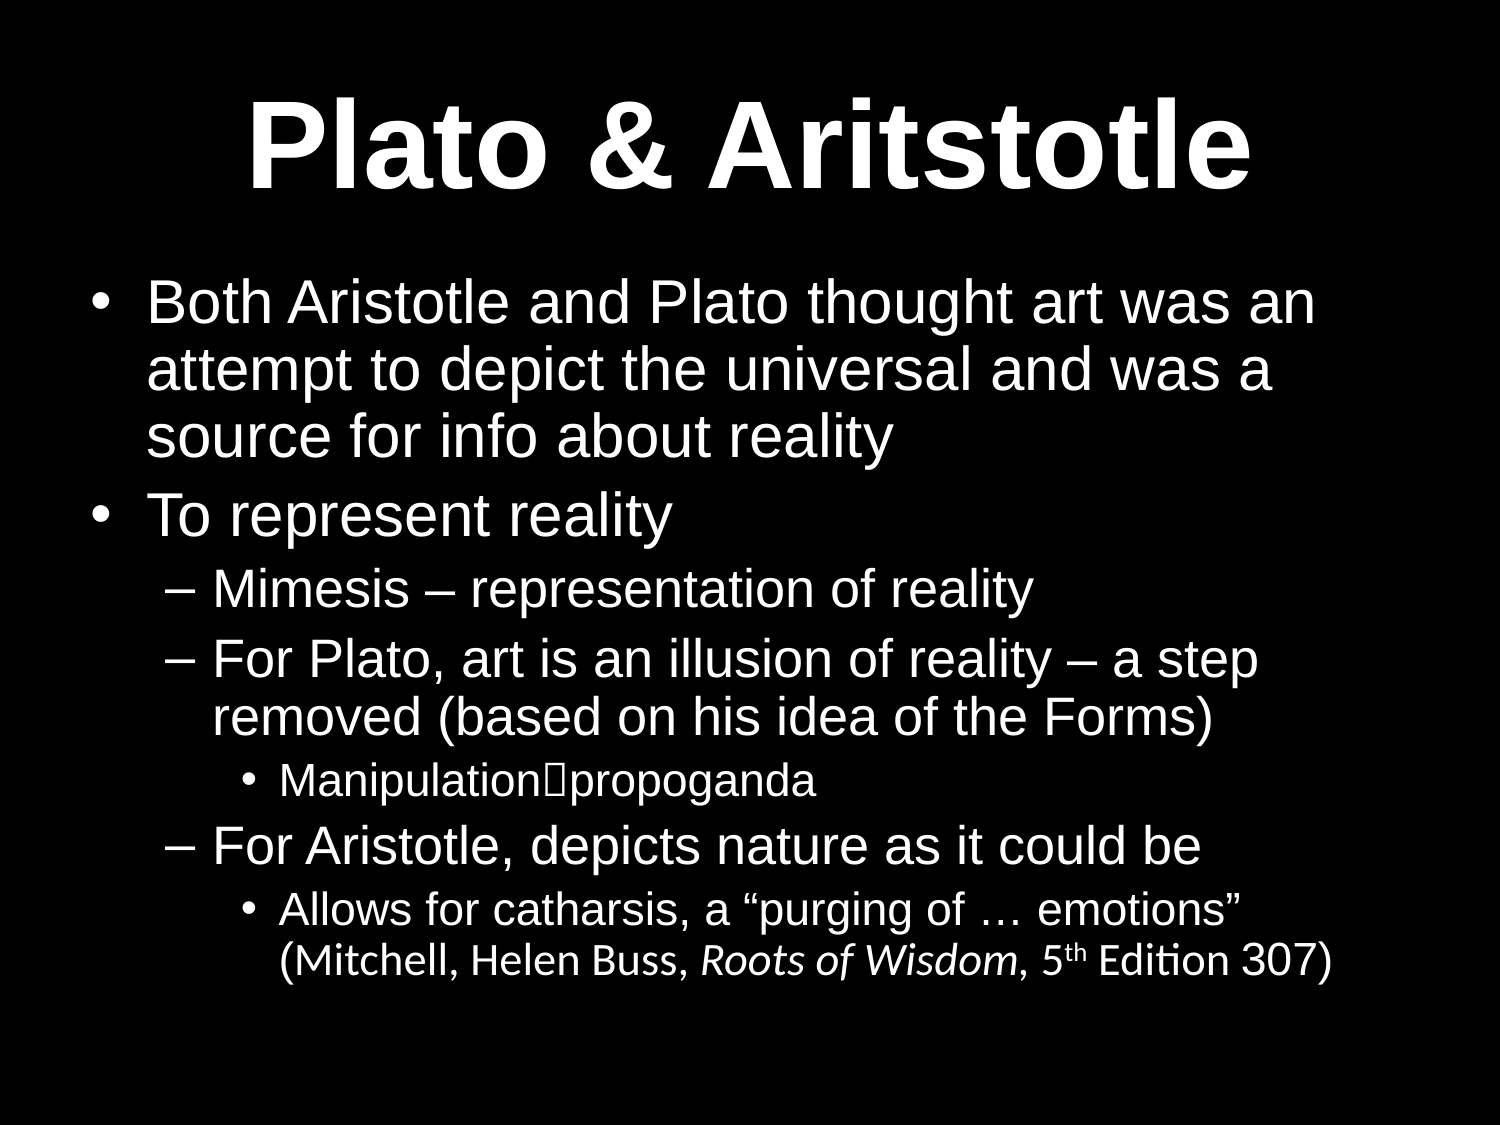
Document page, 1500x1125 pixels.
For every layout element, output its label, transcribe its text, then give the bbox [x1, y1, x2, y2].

title Plato & Aritstotle [75, 45, 1425, 233]
list Both Aristotle and Plato thought art was an attempt to depict the universal and was a source for info about reality To represent reality Mimesis – representation of reality For Plato, art is an illusion of reality – a step removed (based on his idea of the Forms) Manipulationpropoganda For Aristotle, depicts nature as it could be Allows for catharsis, a “purging of … emotions” (Mitchell, Helen Buss, Roots of Wisdom, 5th Edition 307) [75, 262, 1425, 1005]
